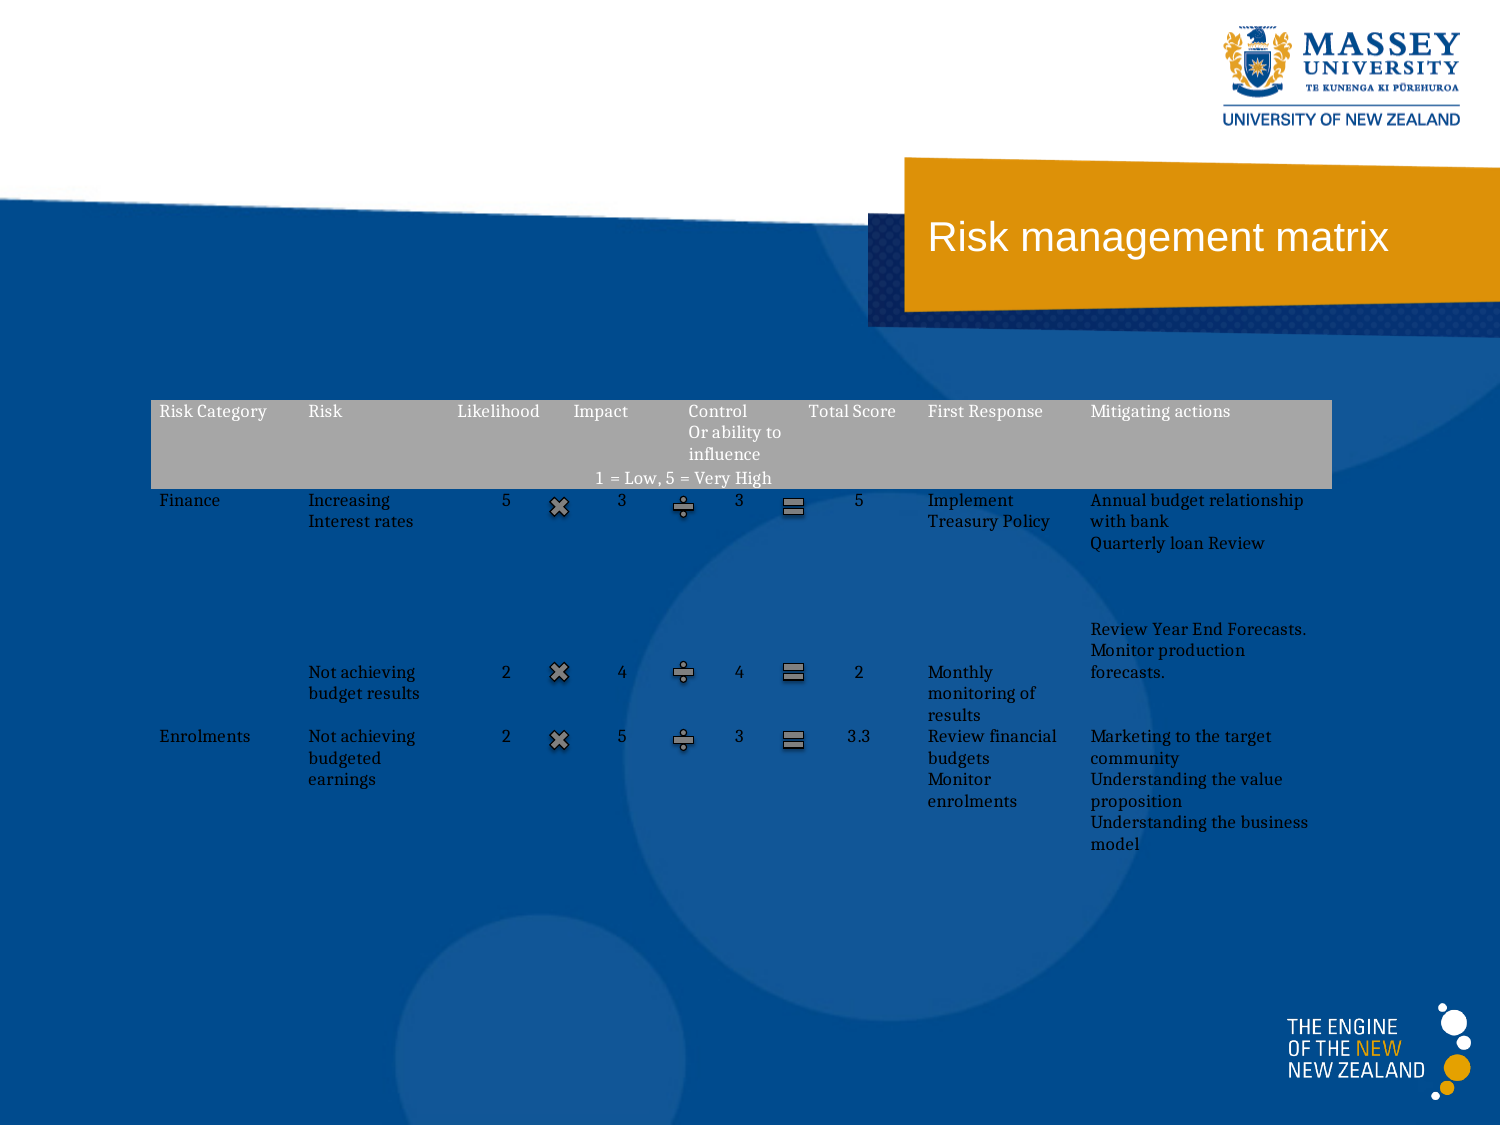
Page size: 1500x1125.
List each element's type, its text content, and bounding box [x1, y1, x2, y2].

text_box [149, 399, 1349, 876]
title Risk management matrix [912, 170, 1450, 300]
picture [0, 0, 1500, 1125]
